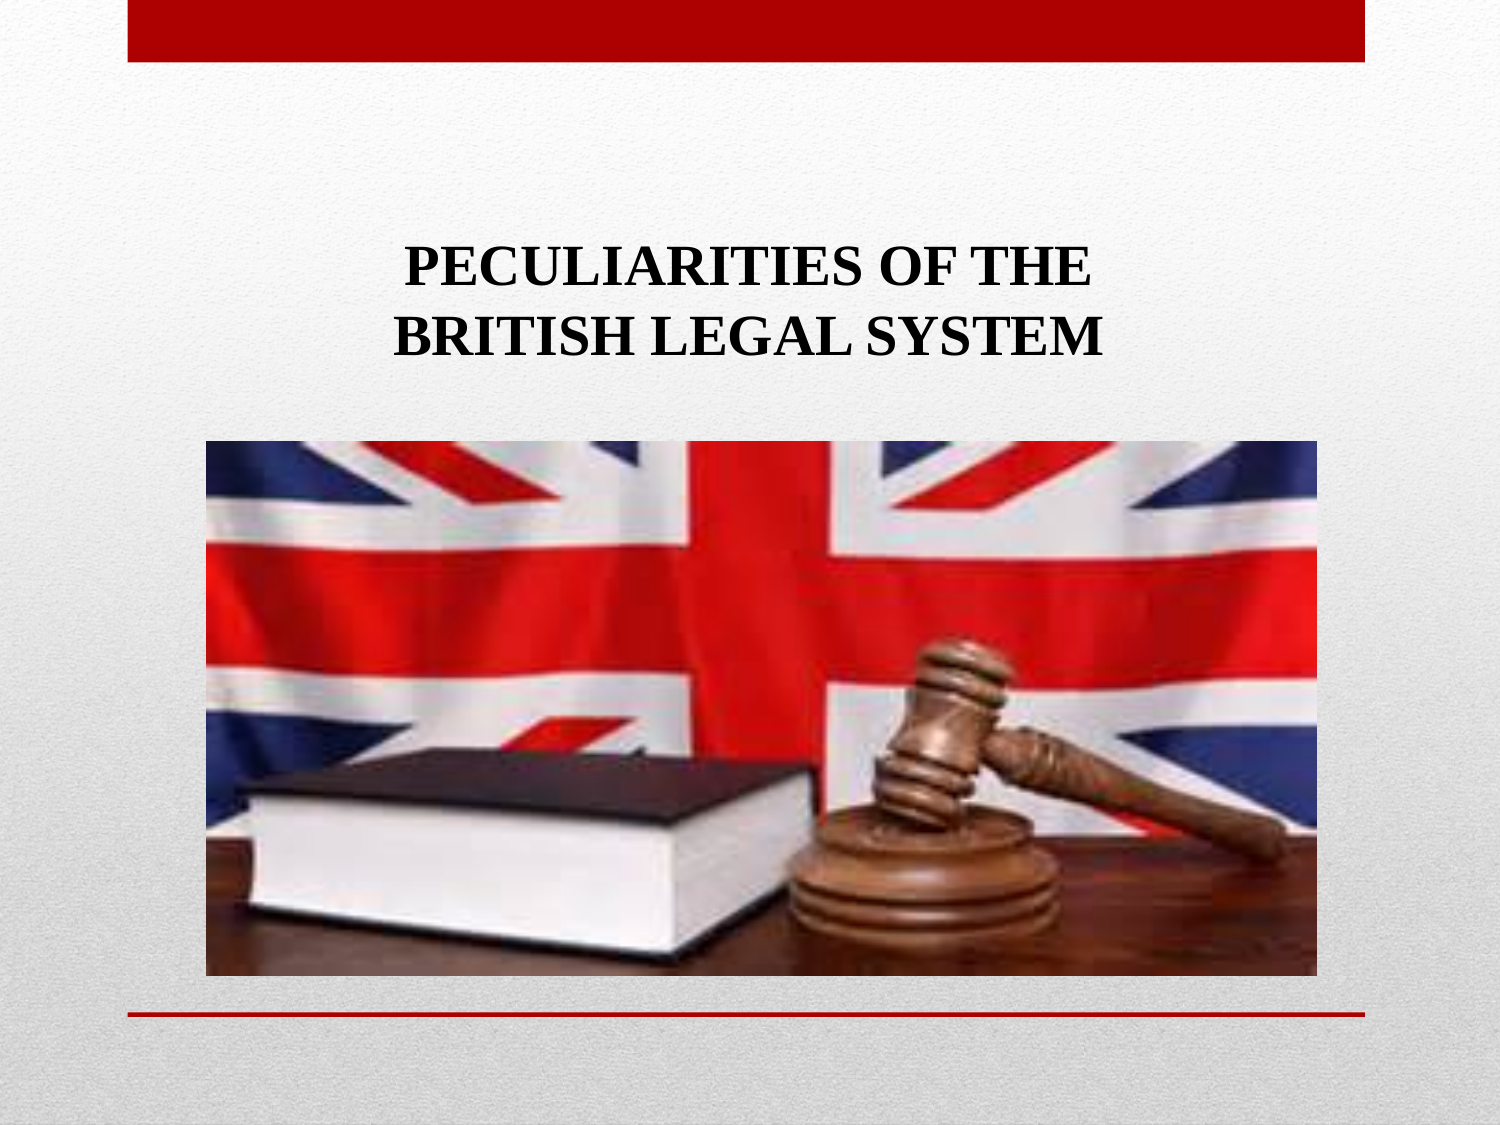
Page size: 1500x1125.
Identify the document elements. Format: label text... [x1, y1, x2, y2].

text_box PECULIARITIES OF THE BRITISH LEGAL SYSTEM [373, 219, 1124, 375]
picture [205, 440, 1318, 977]
